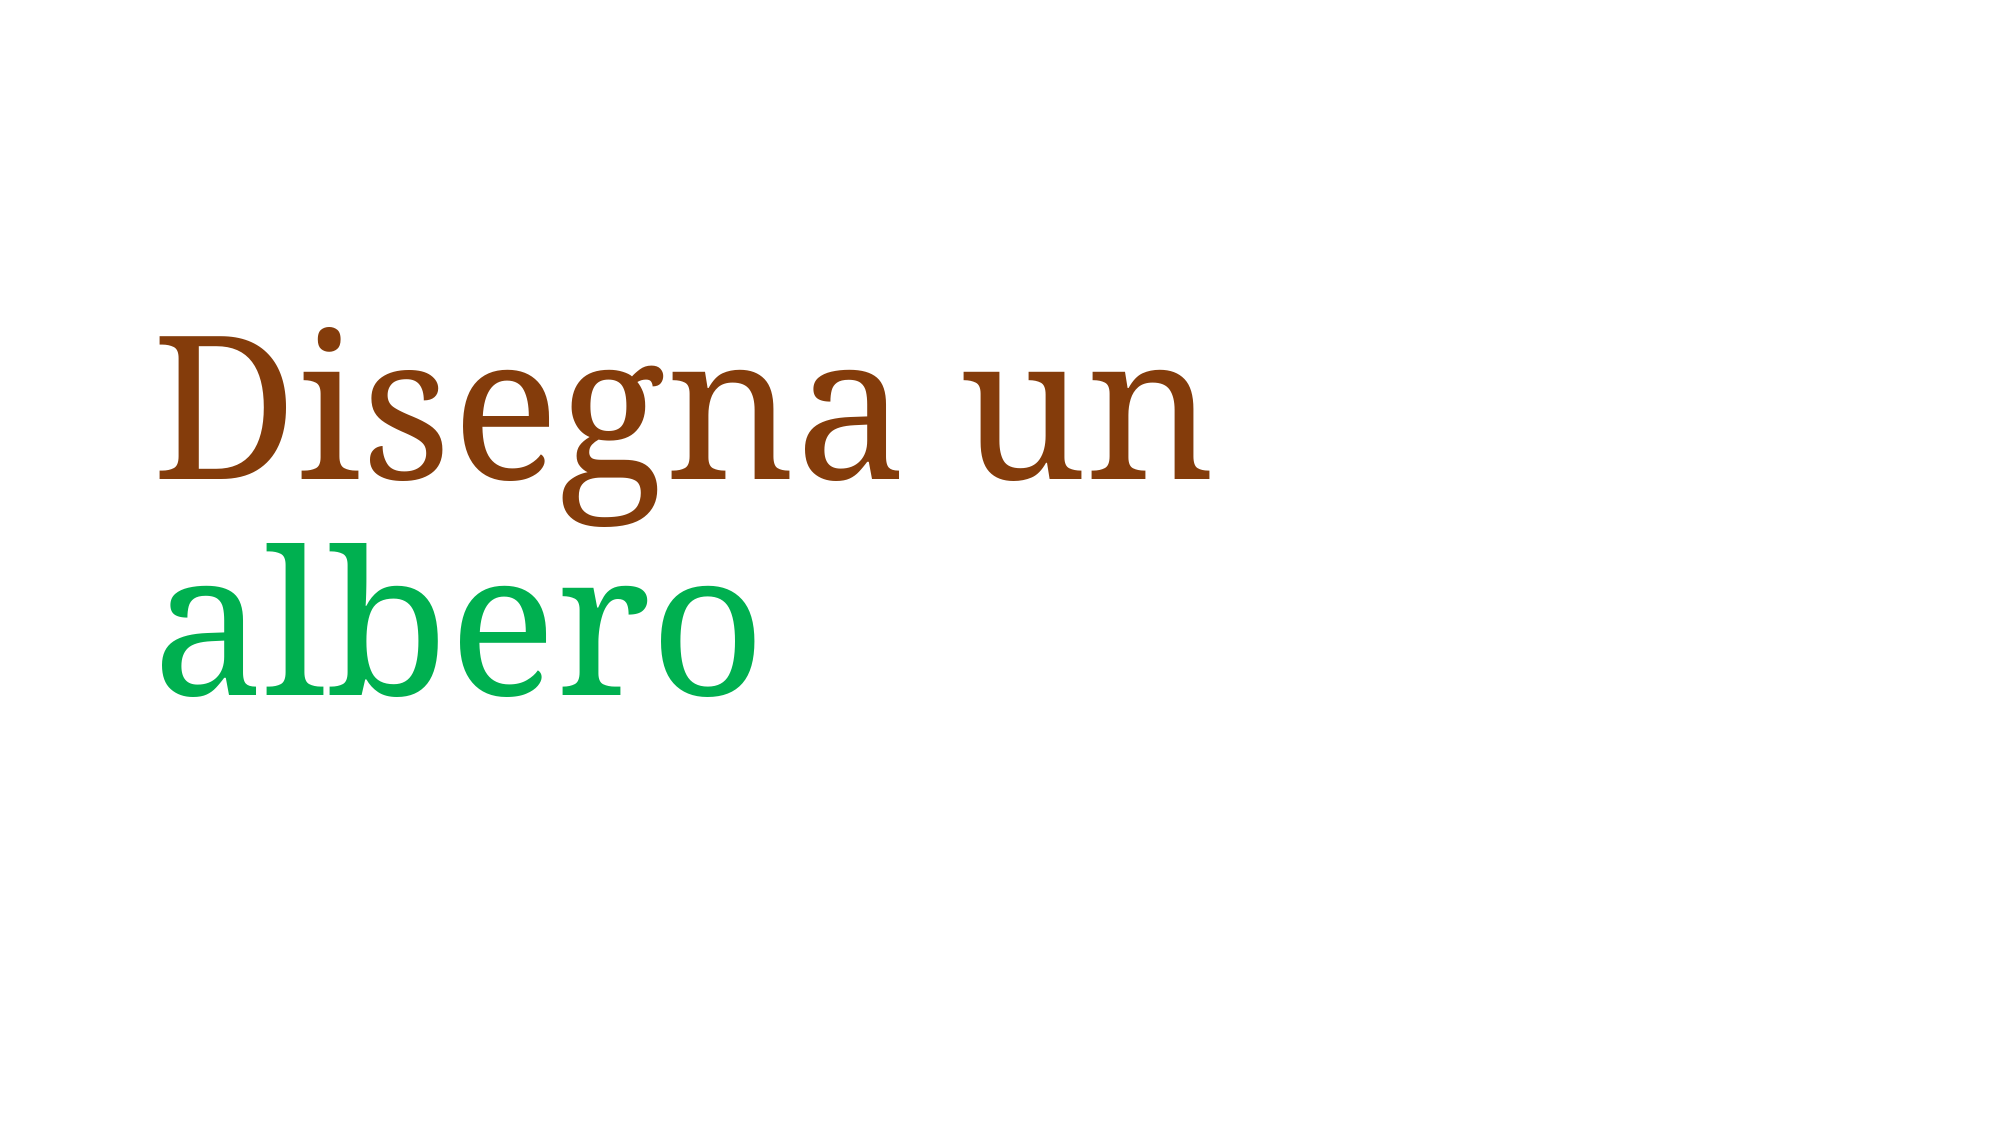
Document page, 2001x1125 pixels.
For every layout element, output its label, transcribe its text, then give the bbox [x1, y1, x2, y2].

list Disegna un albero [137, 299, 1863, 1014]
